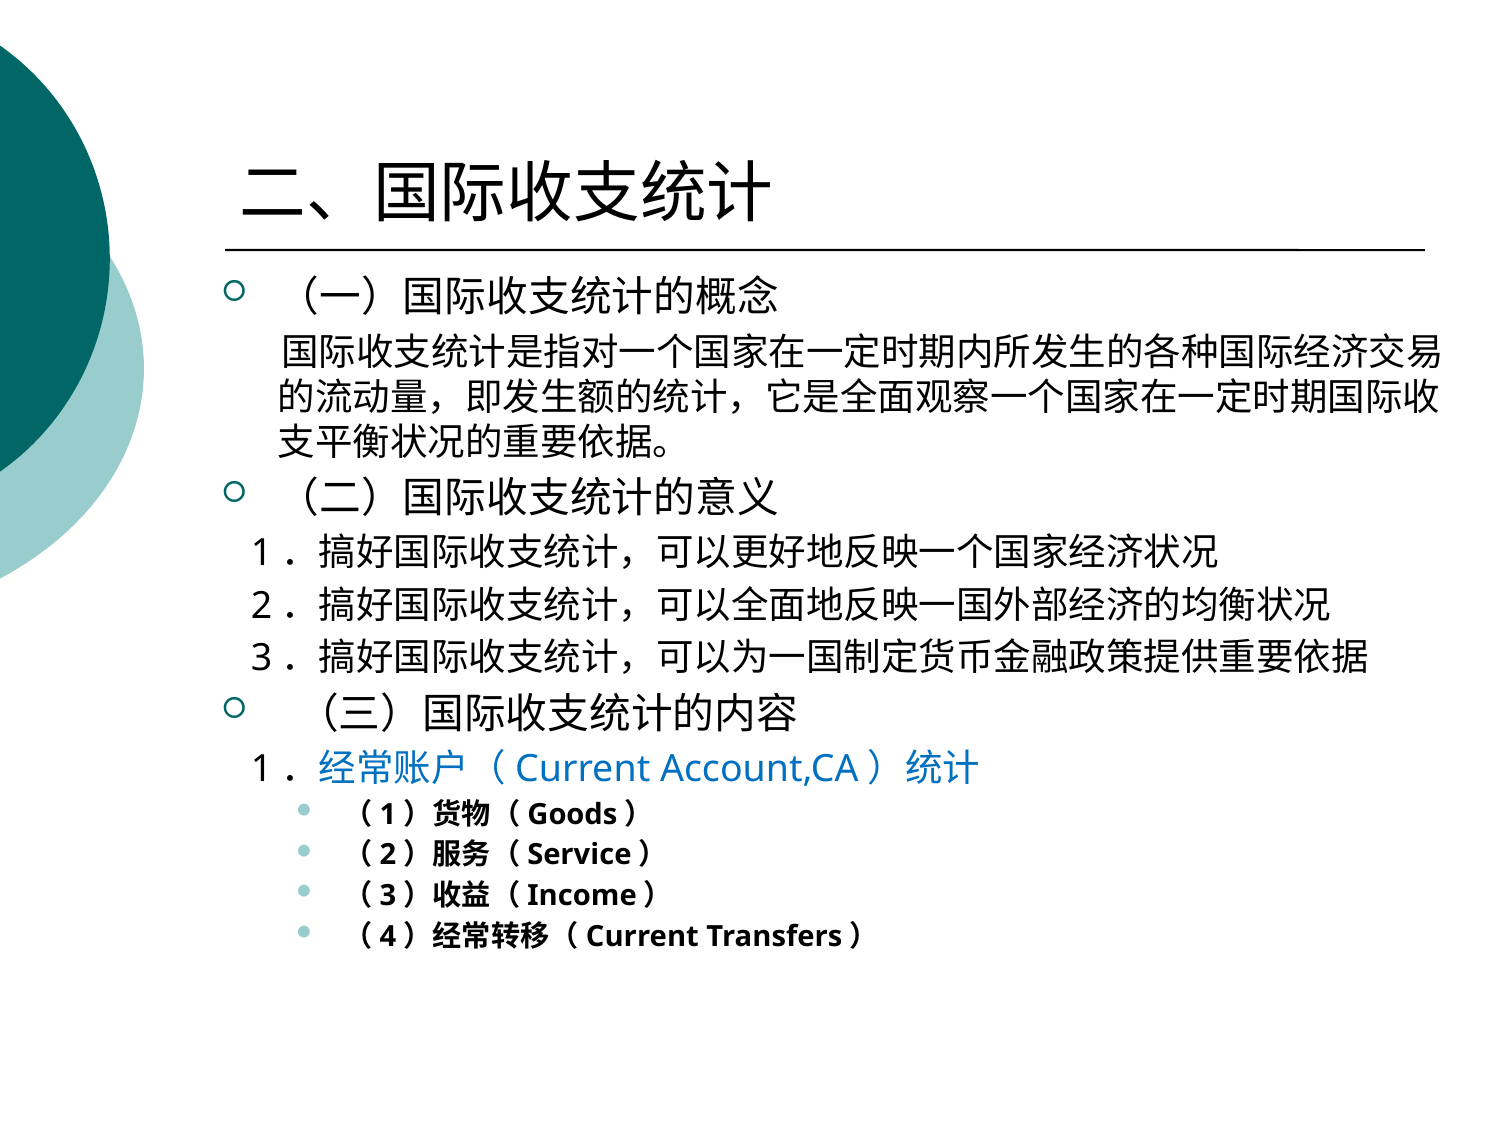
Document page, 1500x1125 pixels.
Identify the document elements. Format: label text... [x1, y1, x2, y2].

list （一）国际收支统计的概念 国际收支统计是指对一个国家在一定时期内所发生的各种国际经济交易的流动量，即发生额的统计，它是全面观察一个国家在一定时期国际收支平衡状况的重要依据。 （二）国际收支统计的意义 1．搞好国际收支统计，可以更好地反映一个国家经济状况 2．搞好国际收支统计，可以全面地反映一国外部经济的均衡状况 3．搞好国际收支统计，可以为一国制定货币金融政策提供重要依据 （三）国际收支统计的内容 1．经常账户（Current Account,CA）统计 （1）货物（Goods） （2）服务（Service） （3）收益（Income） （4）经常转移（Current Transfers） [206, 262, 1466, 1059]
title 二、国际收支统计 [224, 49, 1425, 238]
